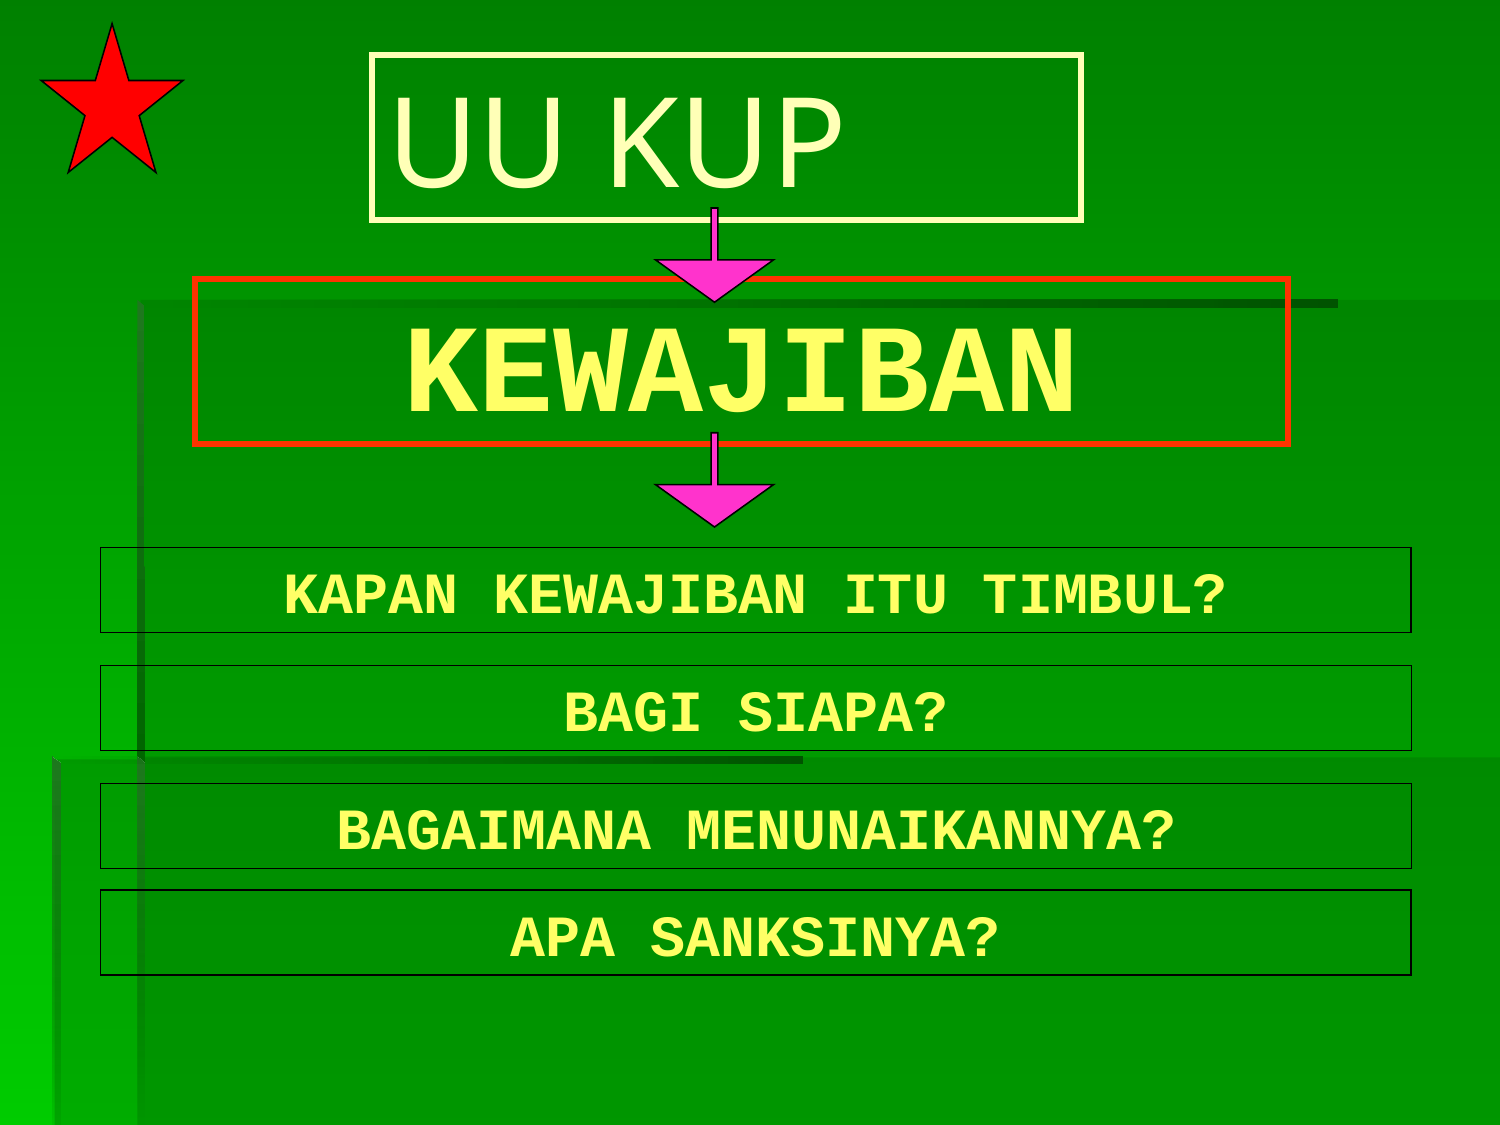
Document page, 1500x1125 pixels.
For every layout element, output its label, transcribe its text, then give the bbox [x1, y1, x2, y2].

text_box KEWAJIBAN [194, 278, 1289, 444]
text_box [655, 207, 774, 303]
text_box BAGAIMANA MENUNAIKANNYA? [100, 783, 1412, 869]
text_box APA SANKSINYA? [100, 890, 1412, 976]
text_box [655, 432, 774, 528]
text_box BAGI SIAPA? [100, 665, 1412, 751]
text_box [41, 23, 184, 173]
text_box KAPAN KEWAJIBAN ITU TIMBUL? [100, 547, 1412, 633]
title UU KUP [371, 54, 1081, 221]
